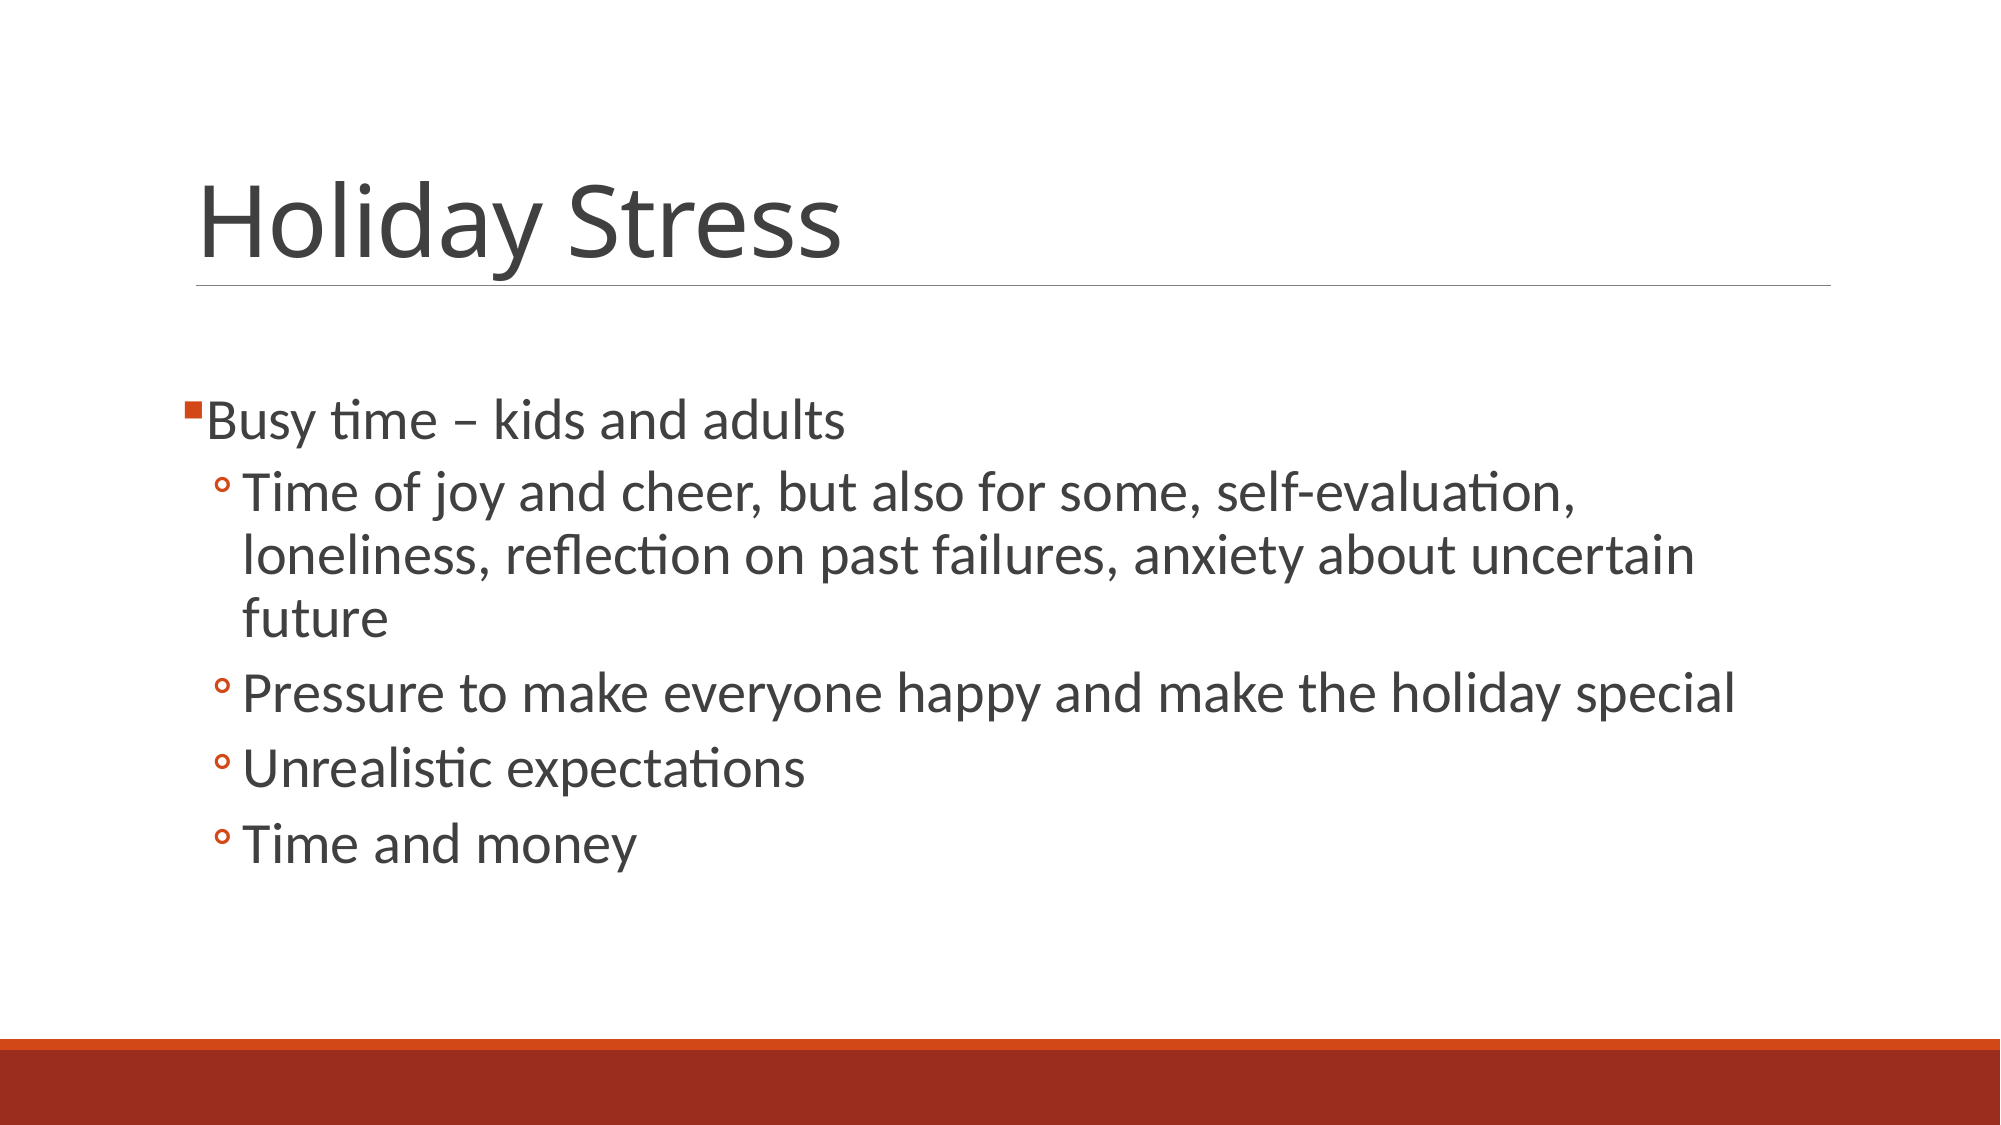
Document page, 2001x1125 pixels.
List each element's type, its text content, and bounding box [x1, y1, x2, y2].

title Holiday Stress [180, 47, 1830, 285]
list Busy time – kids and adults Time of joy and cheer, but also for some, self-evaluation, loneliness, reflection on past failures, anxiety about uncertain future Pressure to make everyone happy and make the holiday special Unrealistic expectations Time and money [180, 302, 1830, 963]
